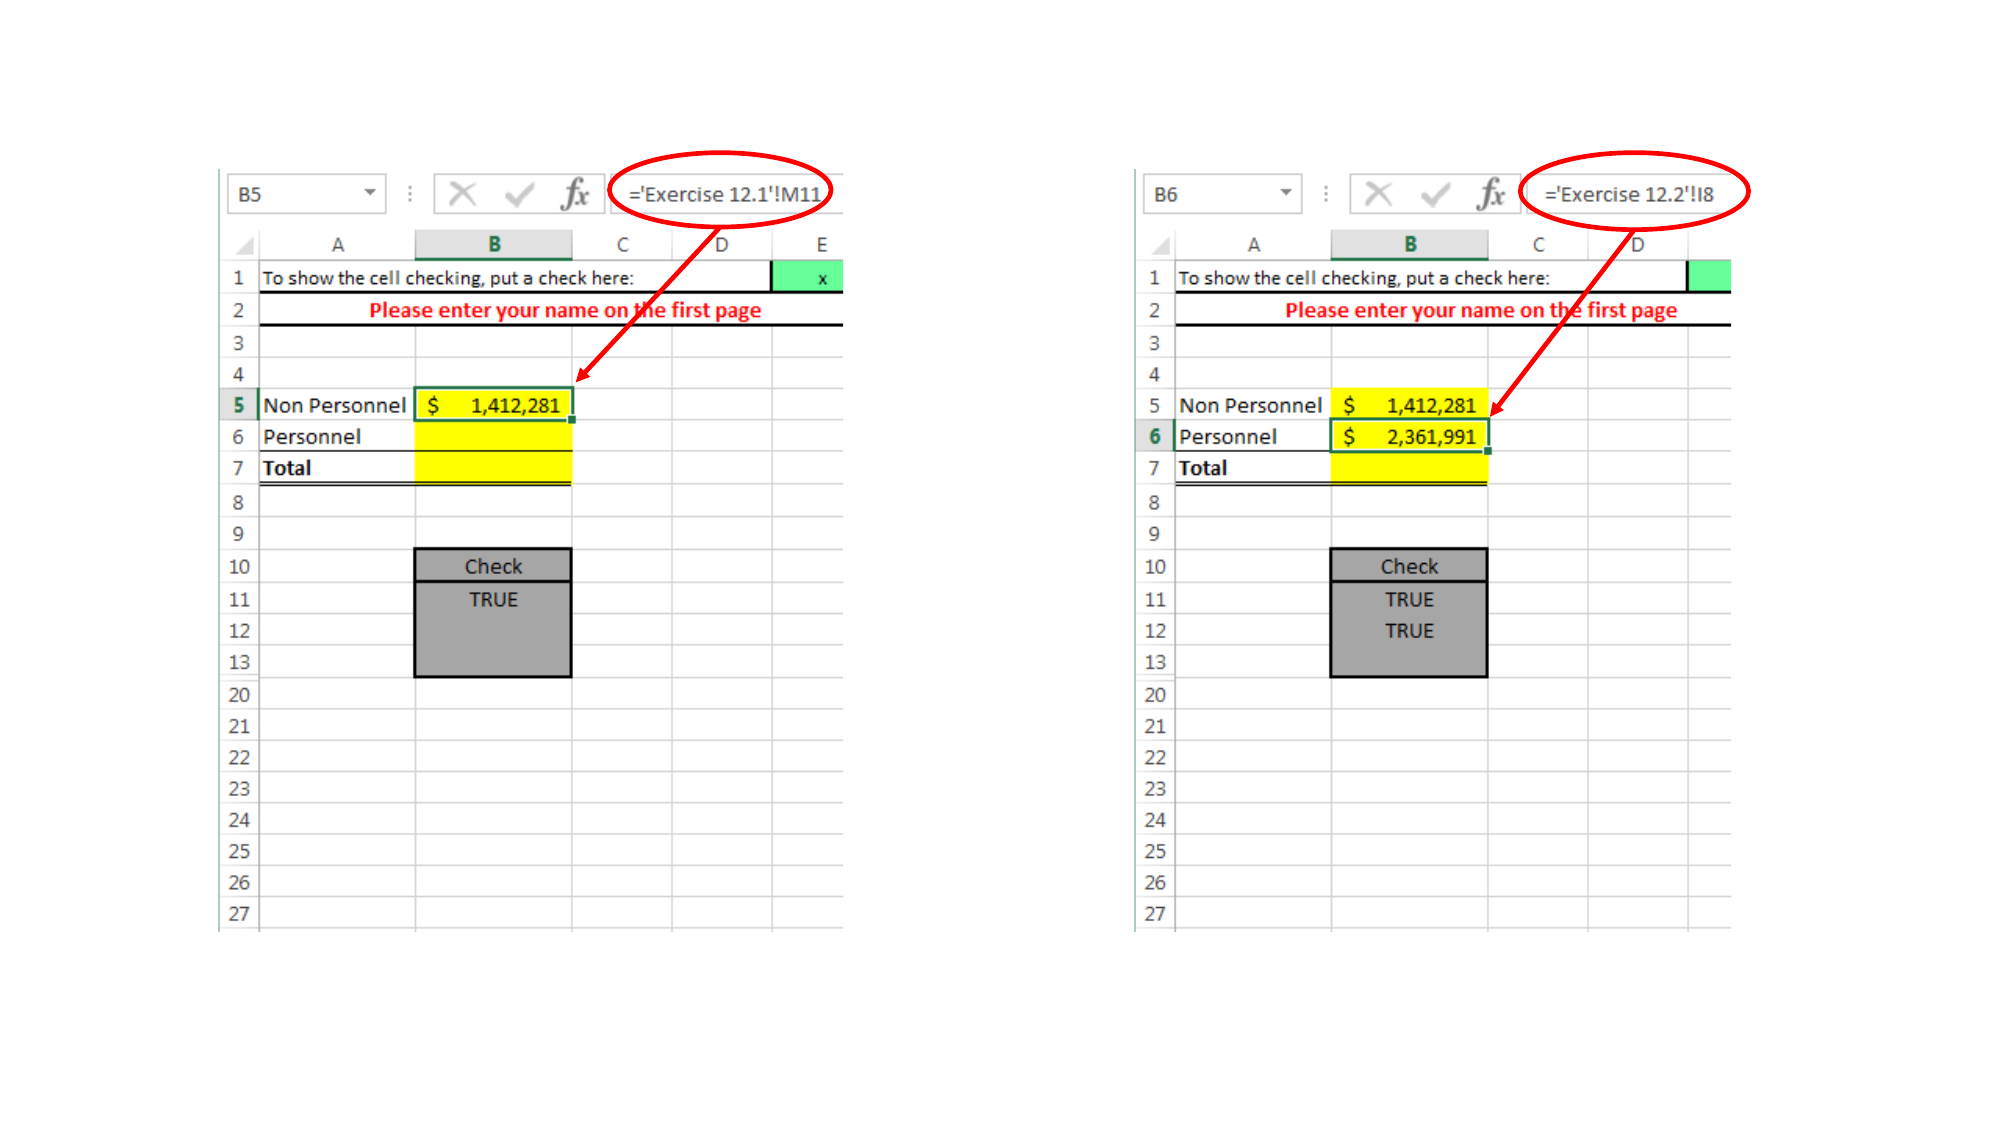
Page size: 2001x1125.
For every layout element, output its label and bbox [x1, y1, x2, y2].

text_box [575, 226, 721, 383]
text_box [1489, 229, 1635, 417]
text_box [626, 151, 815, 169]
picture [1134, 169, 1732, 932]
list [218, 169, 844, 932]
text_box [1538, 151, 1750, 213]
